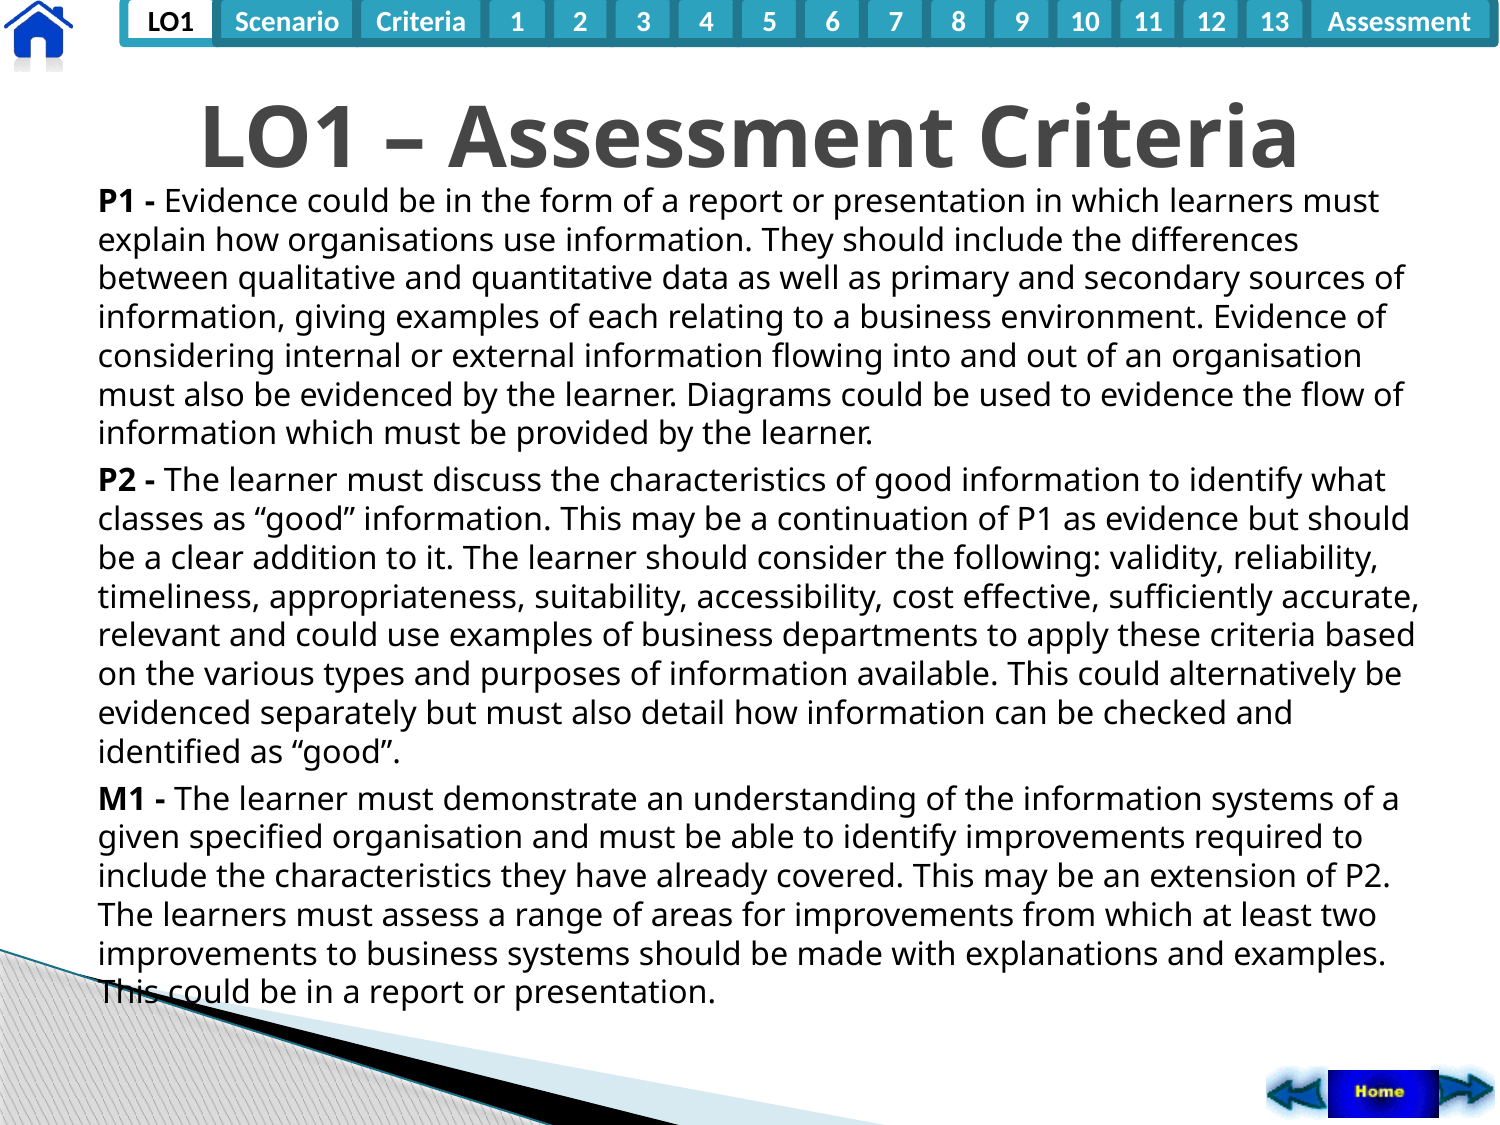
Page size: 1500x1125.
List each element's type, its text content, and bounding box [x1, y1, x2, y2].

picture [0, 0, 77, 91]
list P1 - Evidence could be in the form of a report or presentation in which learners must explain how organisations use information. They should include the differences between qualitative and quantitative data as well as primary and secondary sources of information, giving examples of each relating to a business environment. Evidence of considering internal or external information flowing into and out of an organisation must also be evidenced by the learner. Diagrams could be used to evidence the flow of information which must be provided by the learner. P2 - The learner must discuss the characteristics of good information to identify what classes as “good” information. This may be a continuation of P1 as evidence but should be a clear addition to it. The learner should consider the following: validity, reliability, timeliness, appropriateness, suitability, accessibility, cost effective, sufficiently accurate, relevant and could use examples of business departments to apply these criteria based on the various types and purposes of information available. This could alternatively be evidenced separately but must also detail how information can be checked and identified as “good”. M1 - The learner must demonstrate an understanding of the information systems of a given specified organisation and must be able to identify improvements required to include the characteristics they have already covered. This may be an extension of P2. The learners must assess a range of areas for improvements from which at least two improvements to business systems should be made with explanations and examples. This could be in a report or presentation. [64, 172, 1447, 1059]
picture [1266, 1055, 1495, 1125]
title LO1 – Assessment Criteria [75, 45, 1425, 185]
